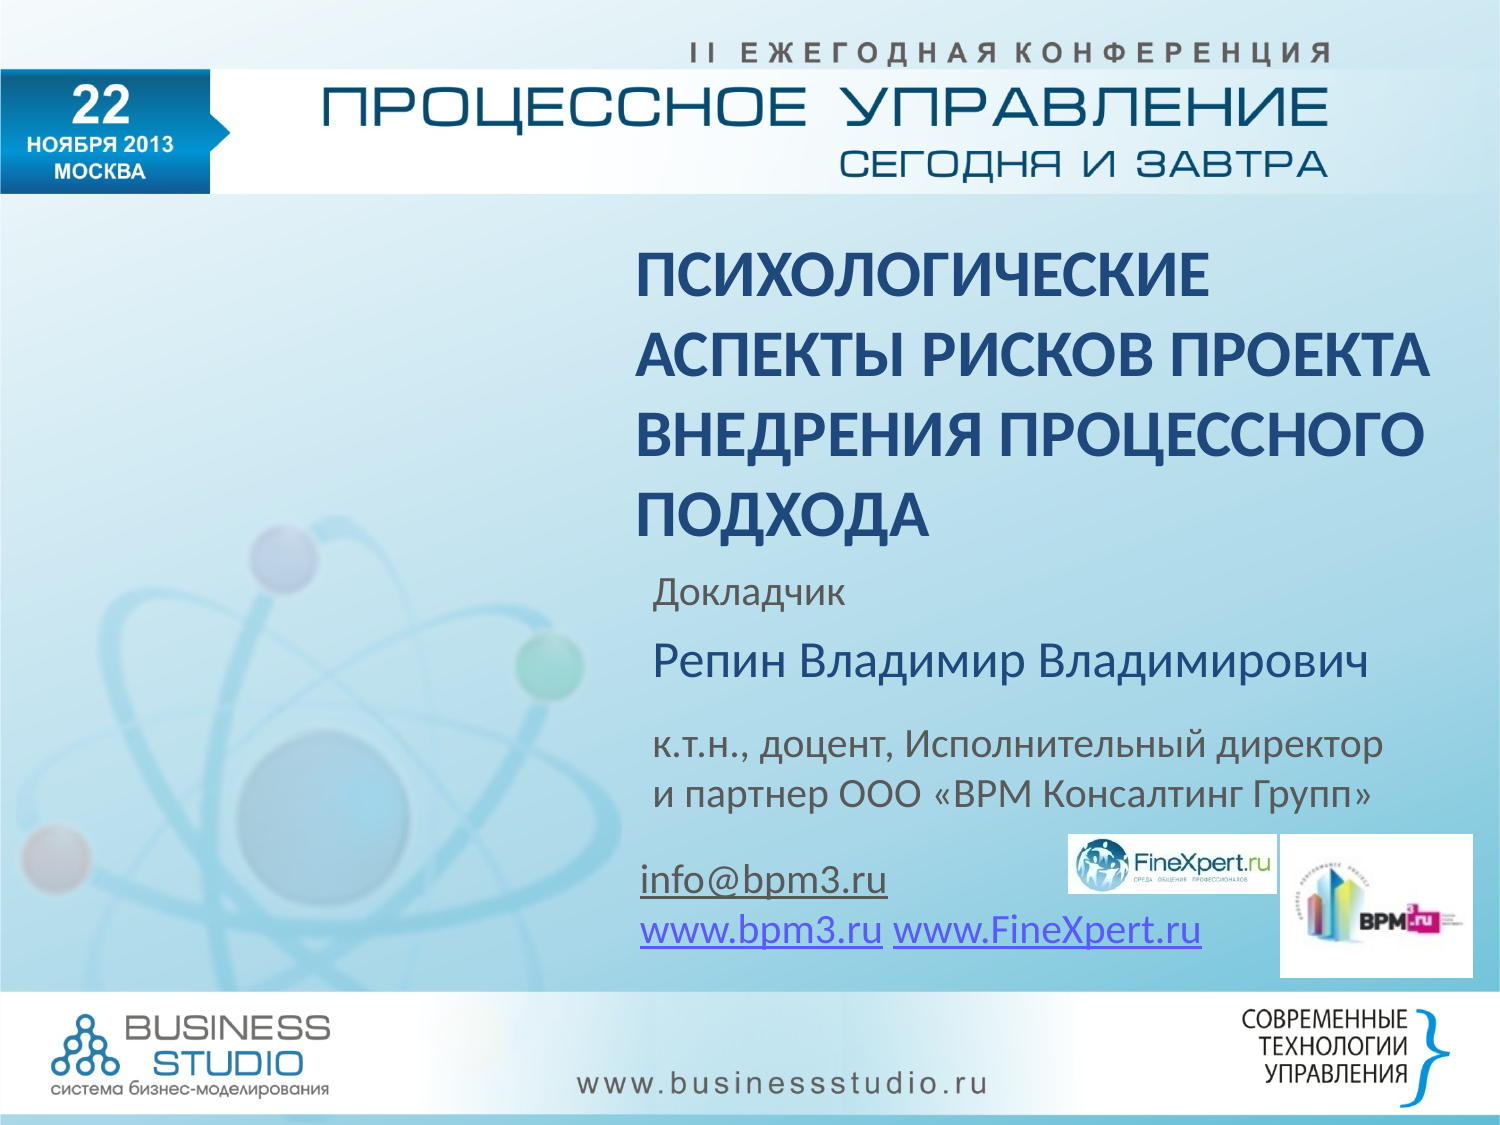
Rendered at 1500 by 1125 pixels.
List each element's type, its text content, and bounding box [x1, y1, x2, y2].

text_box к.т.н., доцент, Исполнительный директор и партнер ООО «BPM Консалтинг Групп» [637, 708, 1429, 838]
text_box Репин Владимир Владимирович [637, 618, 1406, 697]
text_box Докладчик [637, 555, 885, 615]
text_box info@bpm3.ru www.bpm3.ru www.FineXpert.ru [625, 844, 1228, 979]
picture [0, 0, 1500, 1125]
text_box ПСИХОЛОГИЧЕСКИЕ АСПЕКТЫ РИСКОВ ПРОЕКТА ВНЕДРЕНИЯ ПРОЦЕССНОГО ПОДХОДА [620, 222, 1471, 447]
